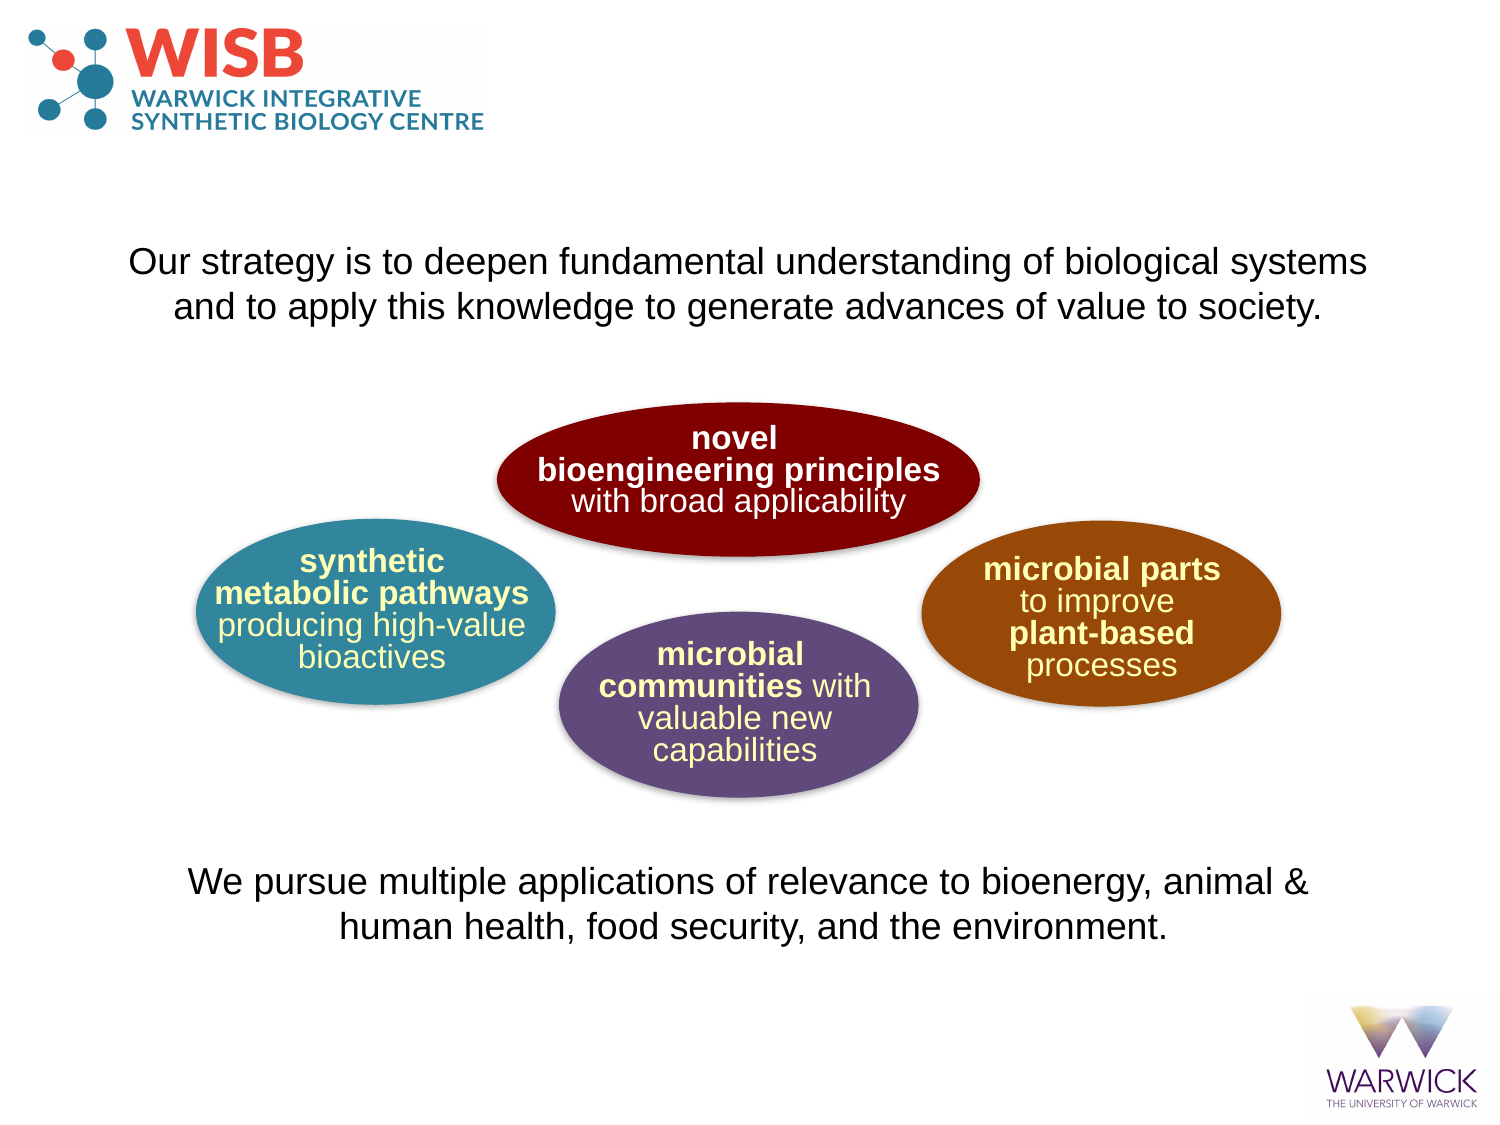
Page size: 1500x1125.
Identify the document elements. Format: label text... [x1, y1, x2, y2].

text_box [496, 444, 522, 515]
text_box synthetic metabolic pathways producing high-value bioactives [199, 539, 545, 683]
text_box novel bioengineering principles with broad applicability [522, 416, 957, 527]
picture [24, 24, 490, 136]
text_box microbial communities with valuable new capabilities [583, 632, 887, 776]
text_box [974, 519, 1229, 547]
text_box [261, 517, 490, 539]
text_box [621, 776, 856, 799]
text_box [999, 691, 1204, 708]
text_box [887, 651, 920, 759]
text_box [597, 401, 879, 416]
text_box [1237, 551, 1282, 676]
text_box [195, 592, 199, 631]
text_box microbial parts to improve plant-based processes [968, 547, 1237, 691]
text_box Our strategy is to deepen fundamental understanding of biological systems and to apply this knowledge to generate advances of value to society. [113, 229, 1394, 335]
picture [1305, 997, 1499, 1114]
text_box We pursue multiple applications of relevance to bioenergy, animal & human health, food security, and the environment. [172, 850, 1335, 955]
text_box [920, 550, 968, 677]
text_box [546, 527, 931, 558]
text_box [624, 610, 854, 632]
text_box [545, 579, 557, 645]
text_box [558, 657, 583, 753]
text_box [957, 445, 981, 514]
text_box [258, 683, 494, 706]
